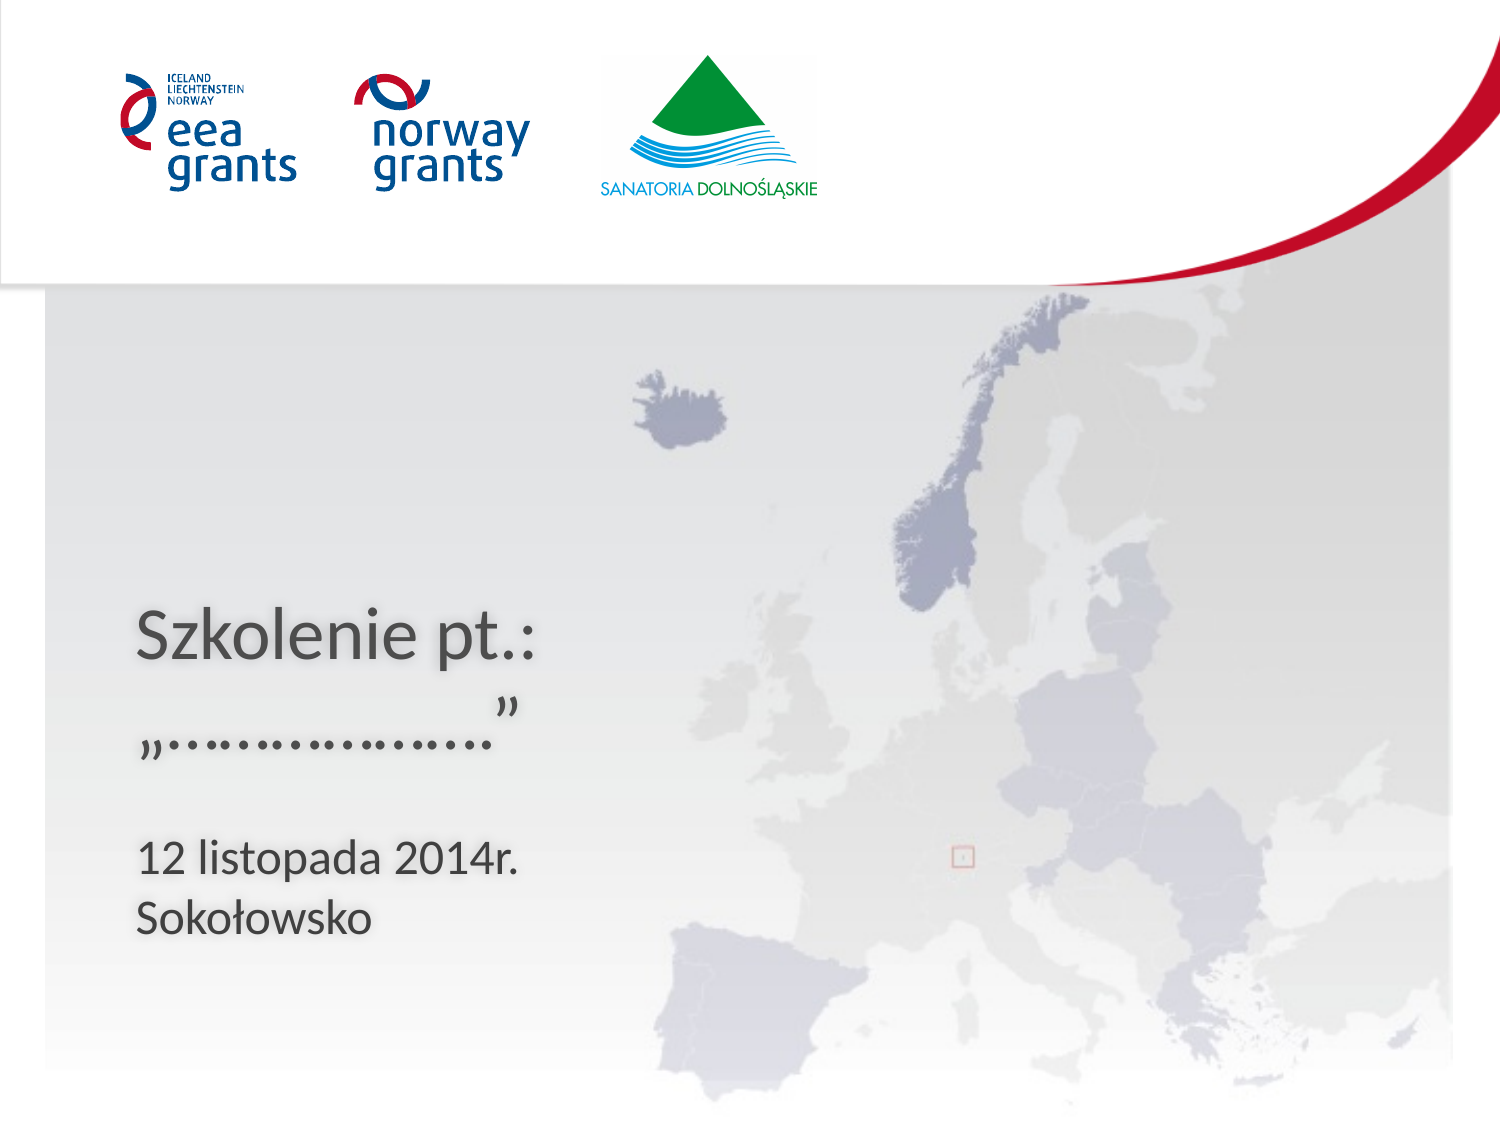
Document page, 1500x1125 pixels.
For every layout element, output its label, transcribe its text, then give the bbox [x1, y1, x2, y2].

text_box Szkolenie pt.: „……………….” 12 listopada 2014r. Sokołowsko [120, 576, 1019, 953]
picture [45, 164, 1453, 1123]
picture [601, 54, 817, 200]
